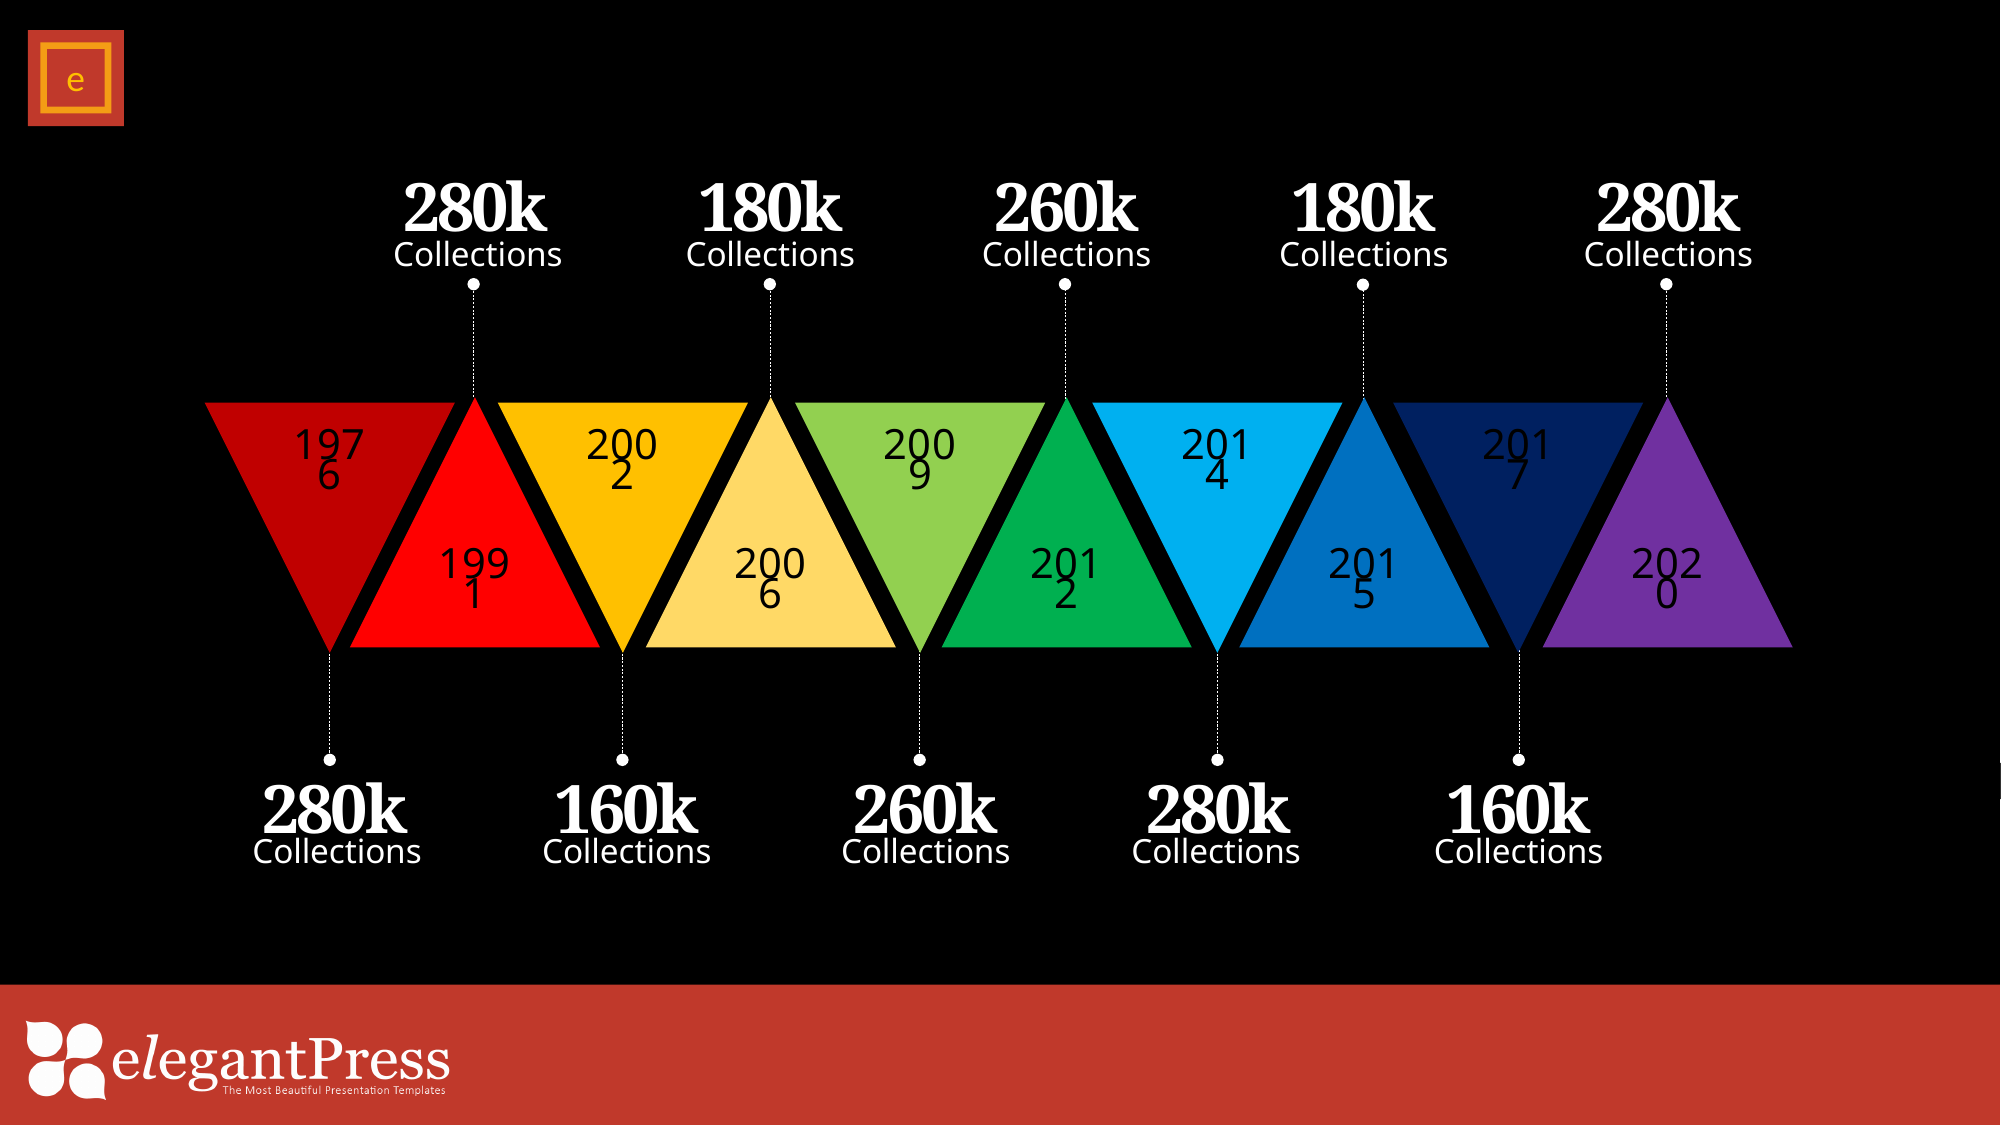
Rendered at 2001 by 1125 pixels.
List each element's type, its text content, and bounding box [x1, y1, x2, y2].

text_box 180k [683, 157, 858, 225]
text_box 2017 [1391, 401, 1645, 655]
text_box 160k [539, 759, 715, 822]
text_box 2015 [1237, 394, 1492, 649]
text_box 280k [1581, 157, 1756, 225]
text_box 180k [1276, 157, 1452, 225]
text_box Collections [527, 822, 727, 878]
text_box 2012 [939, 394, 1194, 649]
text_box Collections [378, 225, 578, 280]
text_box Collections [1264, 225, 1464, 280]
text_box 280k [248, 759, 423, 822]
text_box 2014 [1090, 401, 1345, 655]
text_box Collections [237, 822, 437, 878]
text_box 260k [838, 759, 1014, 822]
text_box 2006 [643, 394, 898, 649]
text_box 280k [1131, 759, 1307, 822]
text_box Collections [826, 822, 1026, 878]
text_box 2009 [793, 401, 1047, 656]
text_box 2002 [496, 401, 750, 655]
text_box 1976 [202, 401, 457, 655]
picture [17, 1012, 454, 1111]
text_box 2020 [1540, 394, 1795, 649]
text_box 1991 [348, 394, 602, 649]
text_box 160k [1431, 759, 1607, 822]
text_box 260k [979, 157, 1154, 225]
text_box Collections [1568, 225, 1768, 280]
text_box Collections [1419, 822, 1619, 878]
text_box Collections [1116, 822, 1316, 878]
text_box Collections [967, 225, 1167, 280]
text_box Collections [670, 225, 871, 280]
text_box 280k [388, 157, 564, 225]
